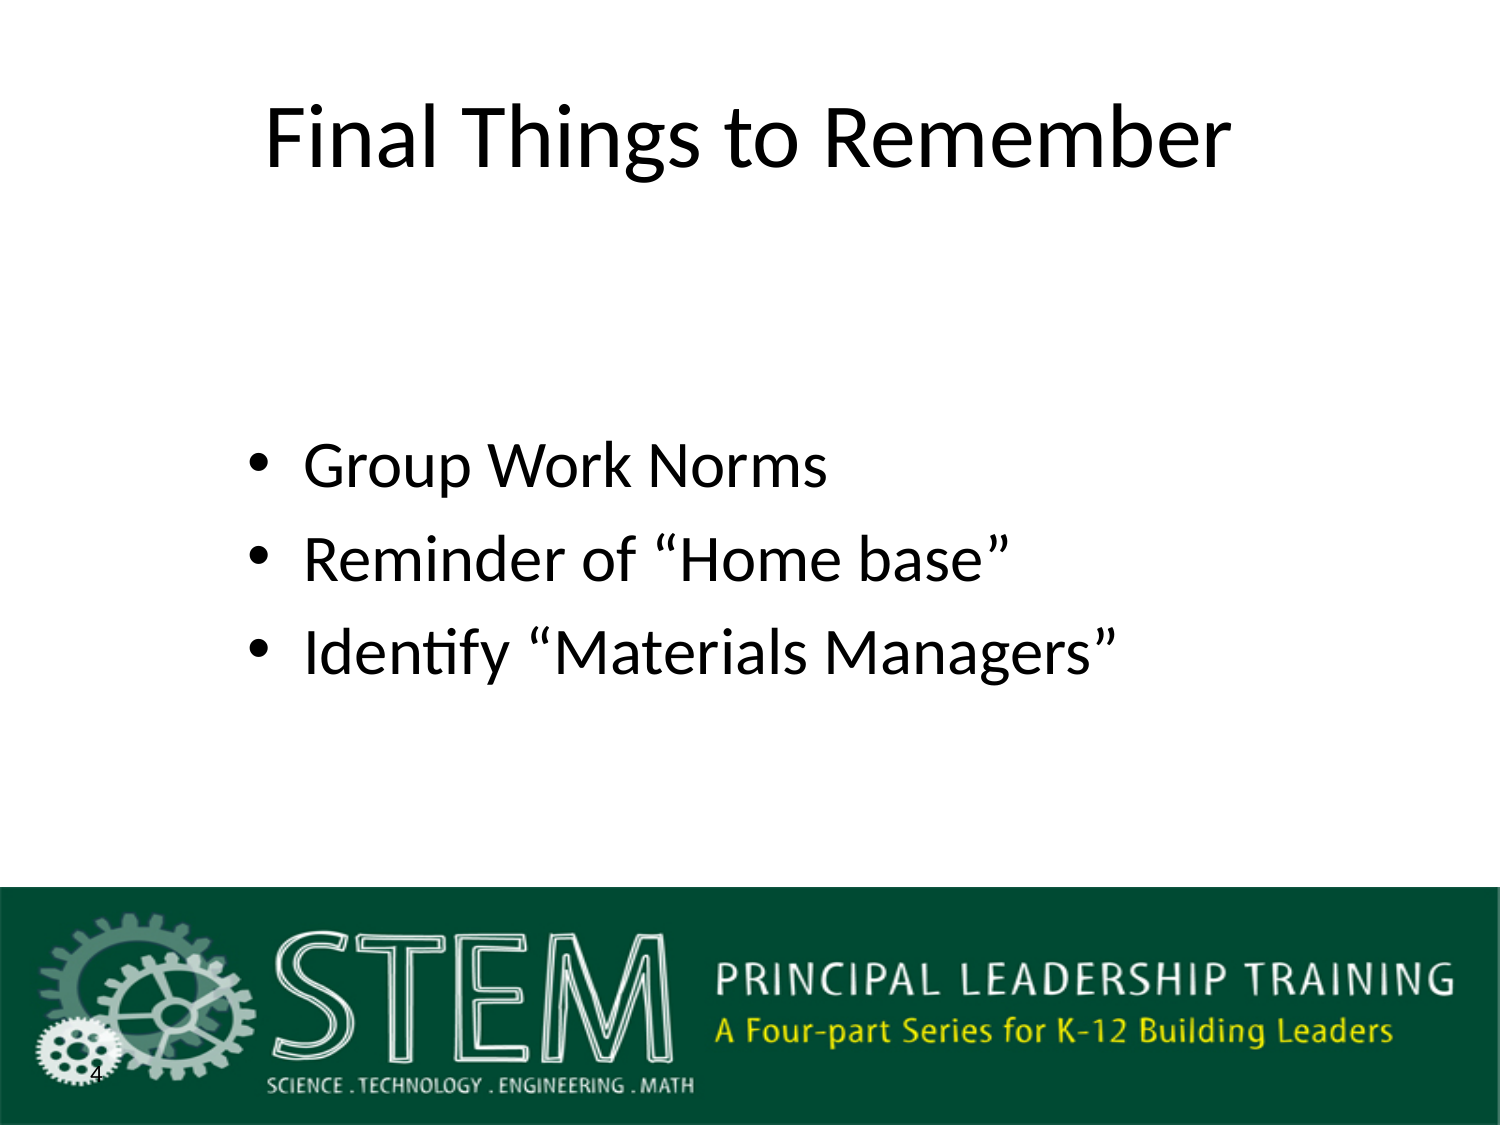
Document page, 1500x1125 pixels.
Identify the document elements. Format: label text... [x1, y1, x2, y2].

slide_number 4 [75, 1042, 425, 1103]
title Final Things to Remember [75, 37, 1425, 225]
list Group Work Norms Reminder of “Home base” Identify “Materials Managers” [232, 413, 1500, 1000]
picture [0, 887, 1500, 1125]
